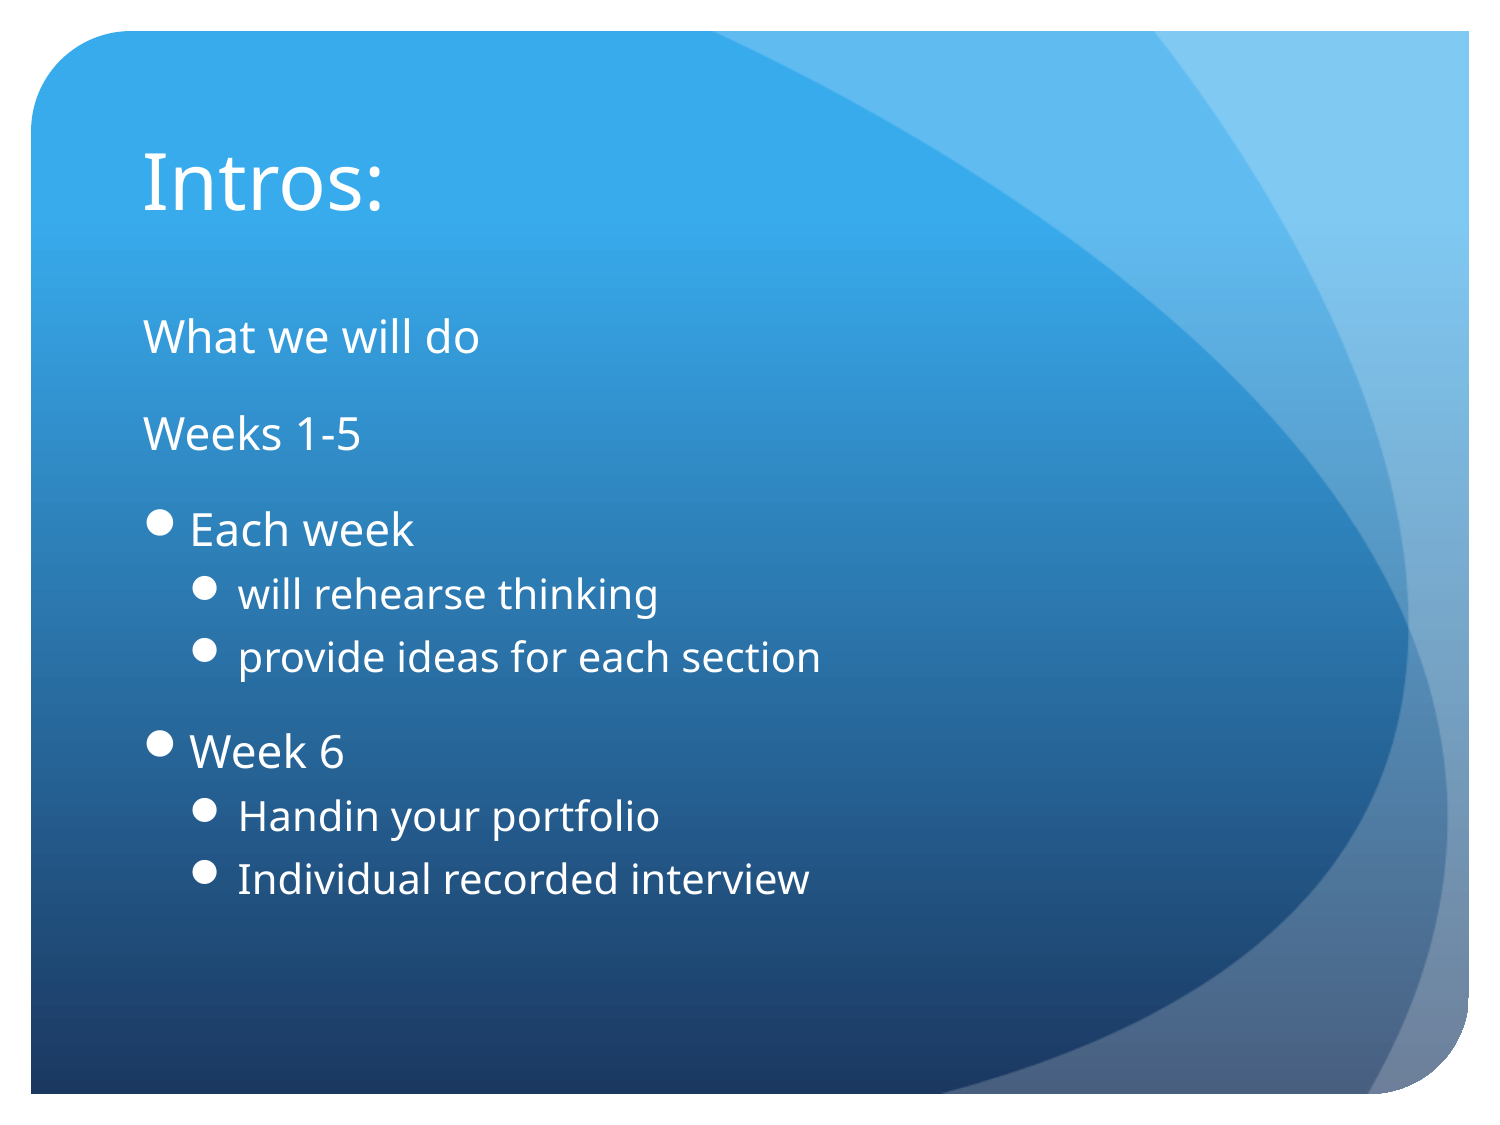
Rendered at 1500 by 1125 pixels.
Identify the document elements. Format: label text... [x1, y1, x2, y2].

list What we will do Weeks 1-5 Each week will rehearse thinking provide ideas for each section Week 6 Handin your portfolio Individual recorded interview [127, 299, 1372, 991]
title Intros: [127, 62, 1372, 234]
picture [24, 30, 1473, 1094]
